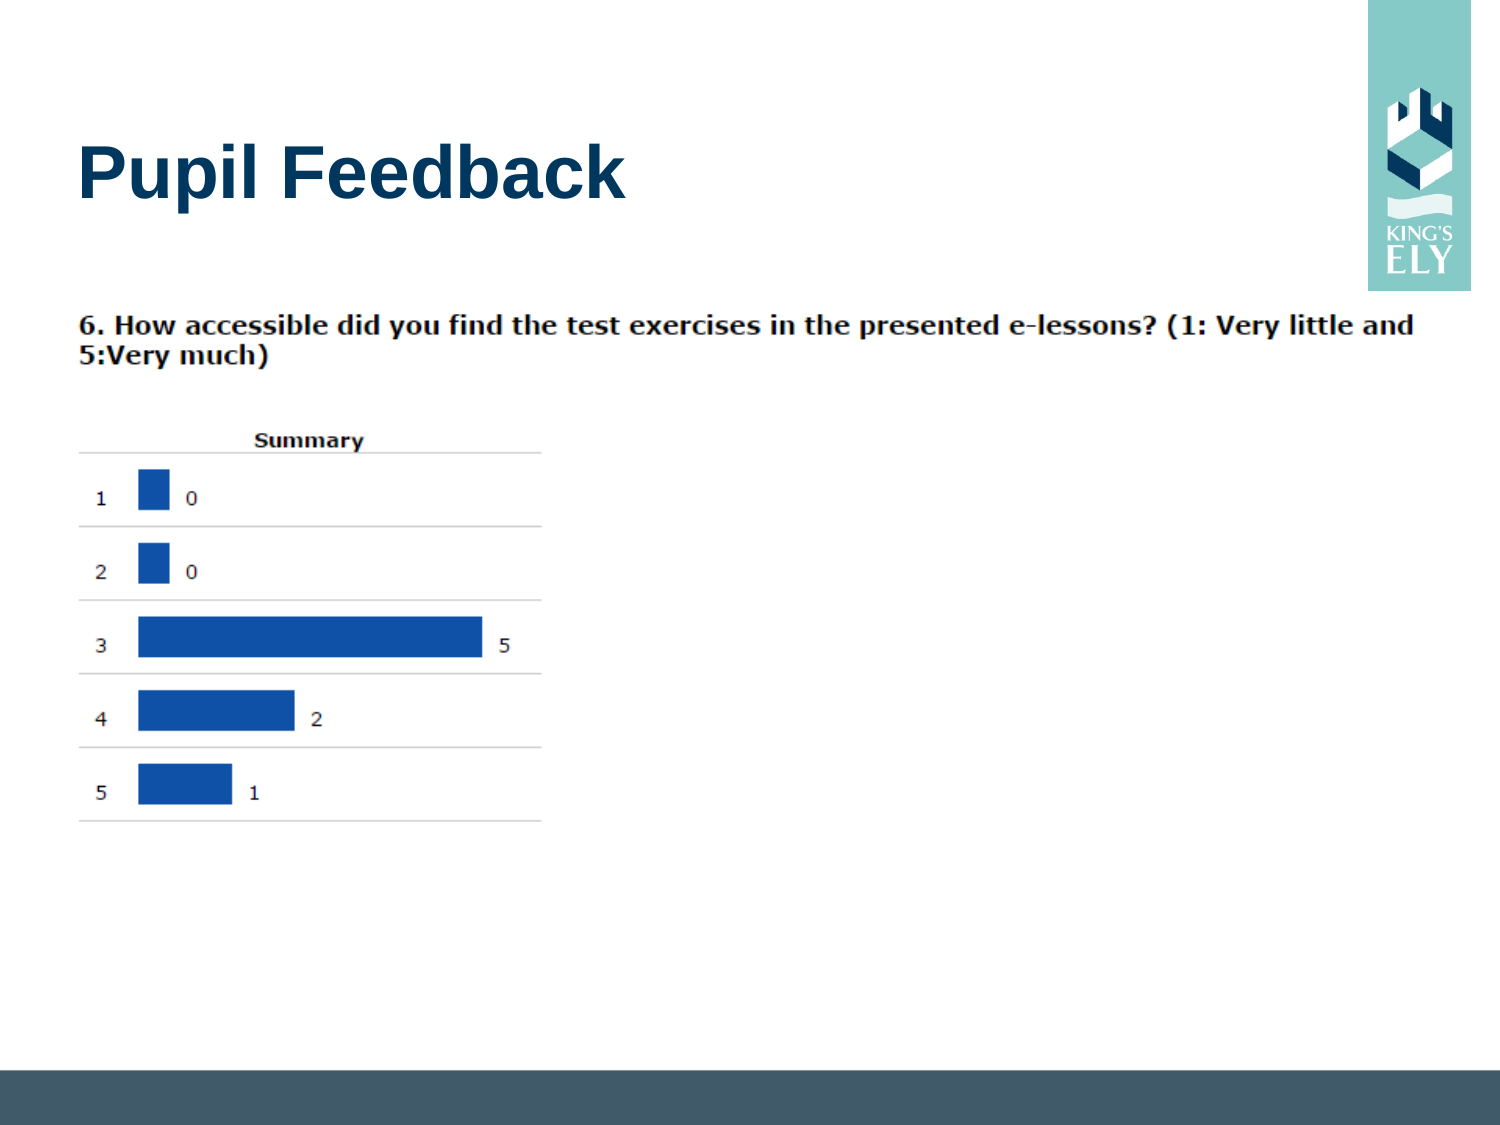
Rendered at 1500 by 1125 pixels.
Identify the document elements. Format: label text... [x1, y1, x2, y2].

picture [1368, 0, 1471, 291]
picture [62, 302, 1451, 858]
title Pupil Feedback [62, 82, 1329, 256]
